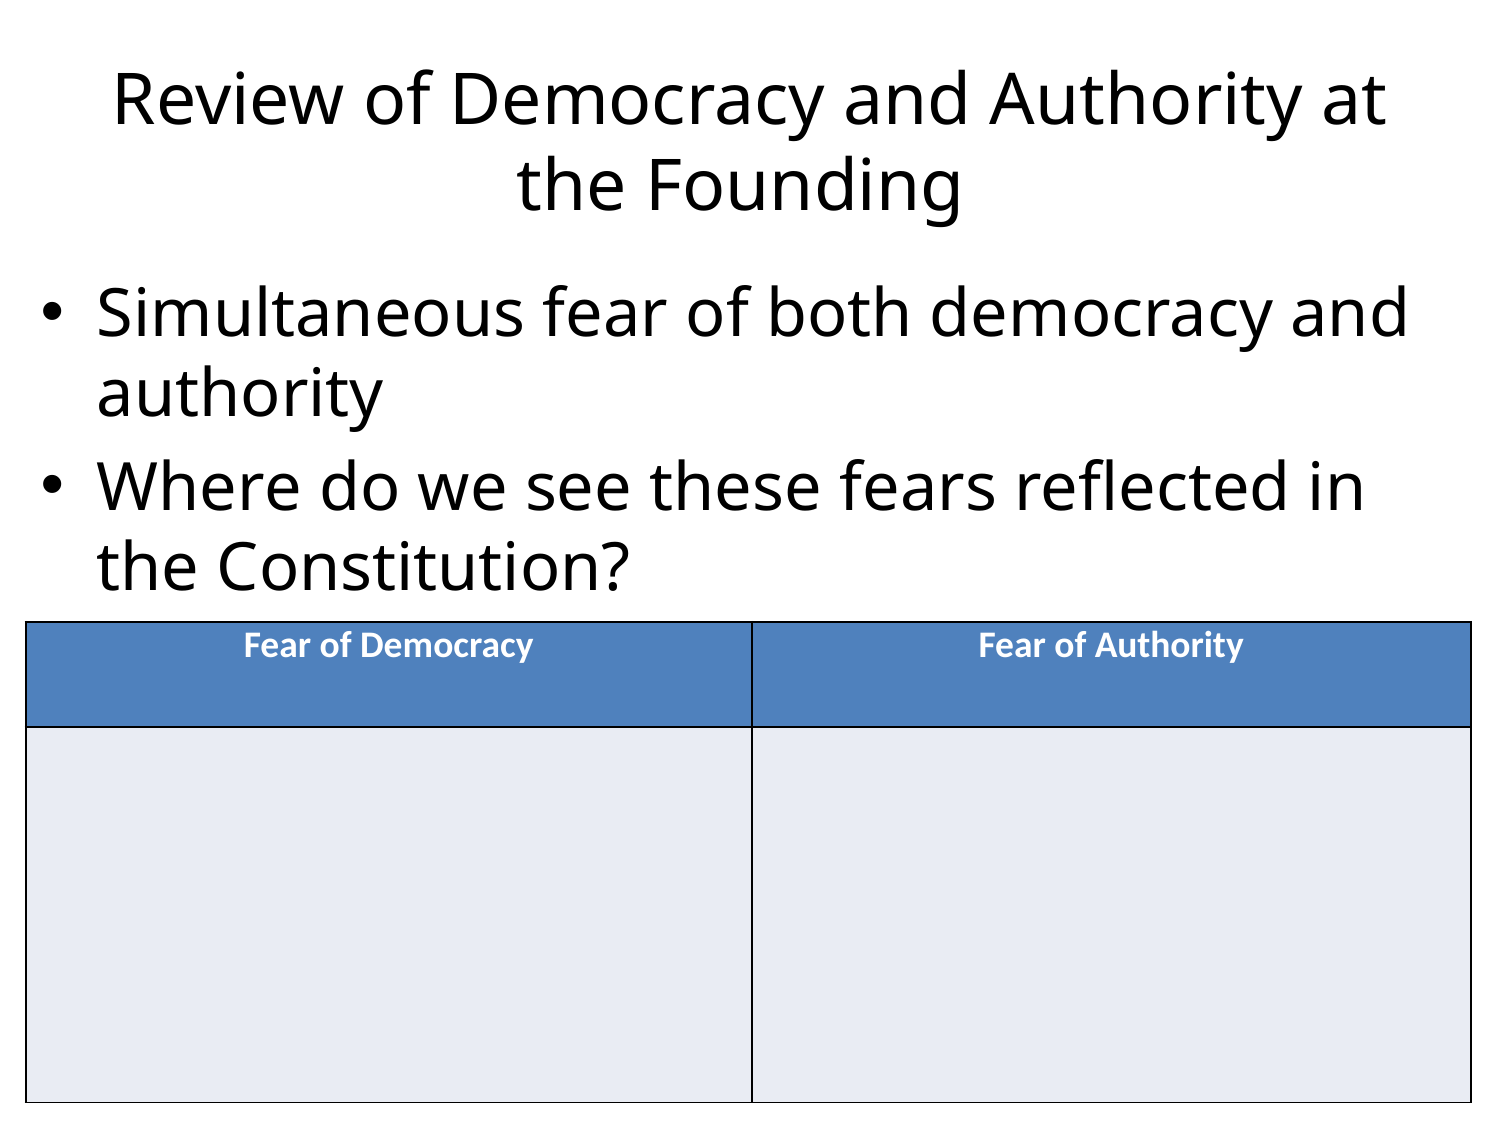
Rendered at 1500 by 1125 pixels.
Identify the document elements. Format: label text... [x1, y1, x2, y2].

title Review of Democracy and Authority at the Founding [75, 45, 1425, 233]
table_header Fear of Authority [753, 623, 1470, 726]
table_header Fear of Democracy [27, 623, 751, 726]
table_cell [753, 728, 1470, 1102]
table_cell [27, 728, 751, 1102]
list Simultaneous fear of both democracy and authority Where do we see these fears reflected in the Constitution? [25, 262, 1472, 621]
